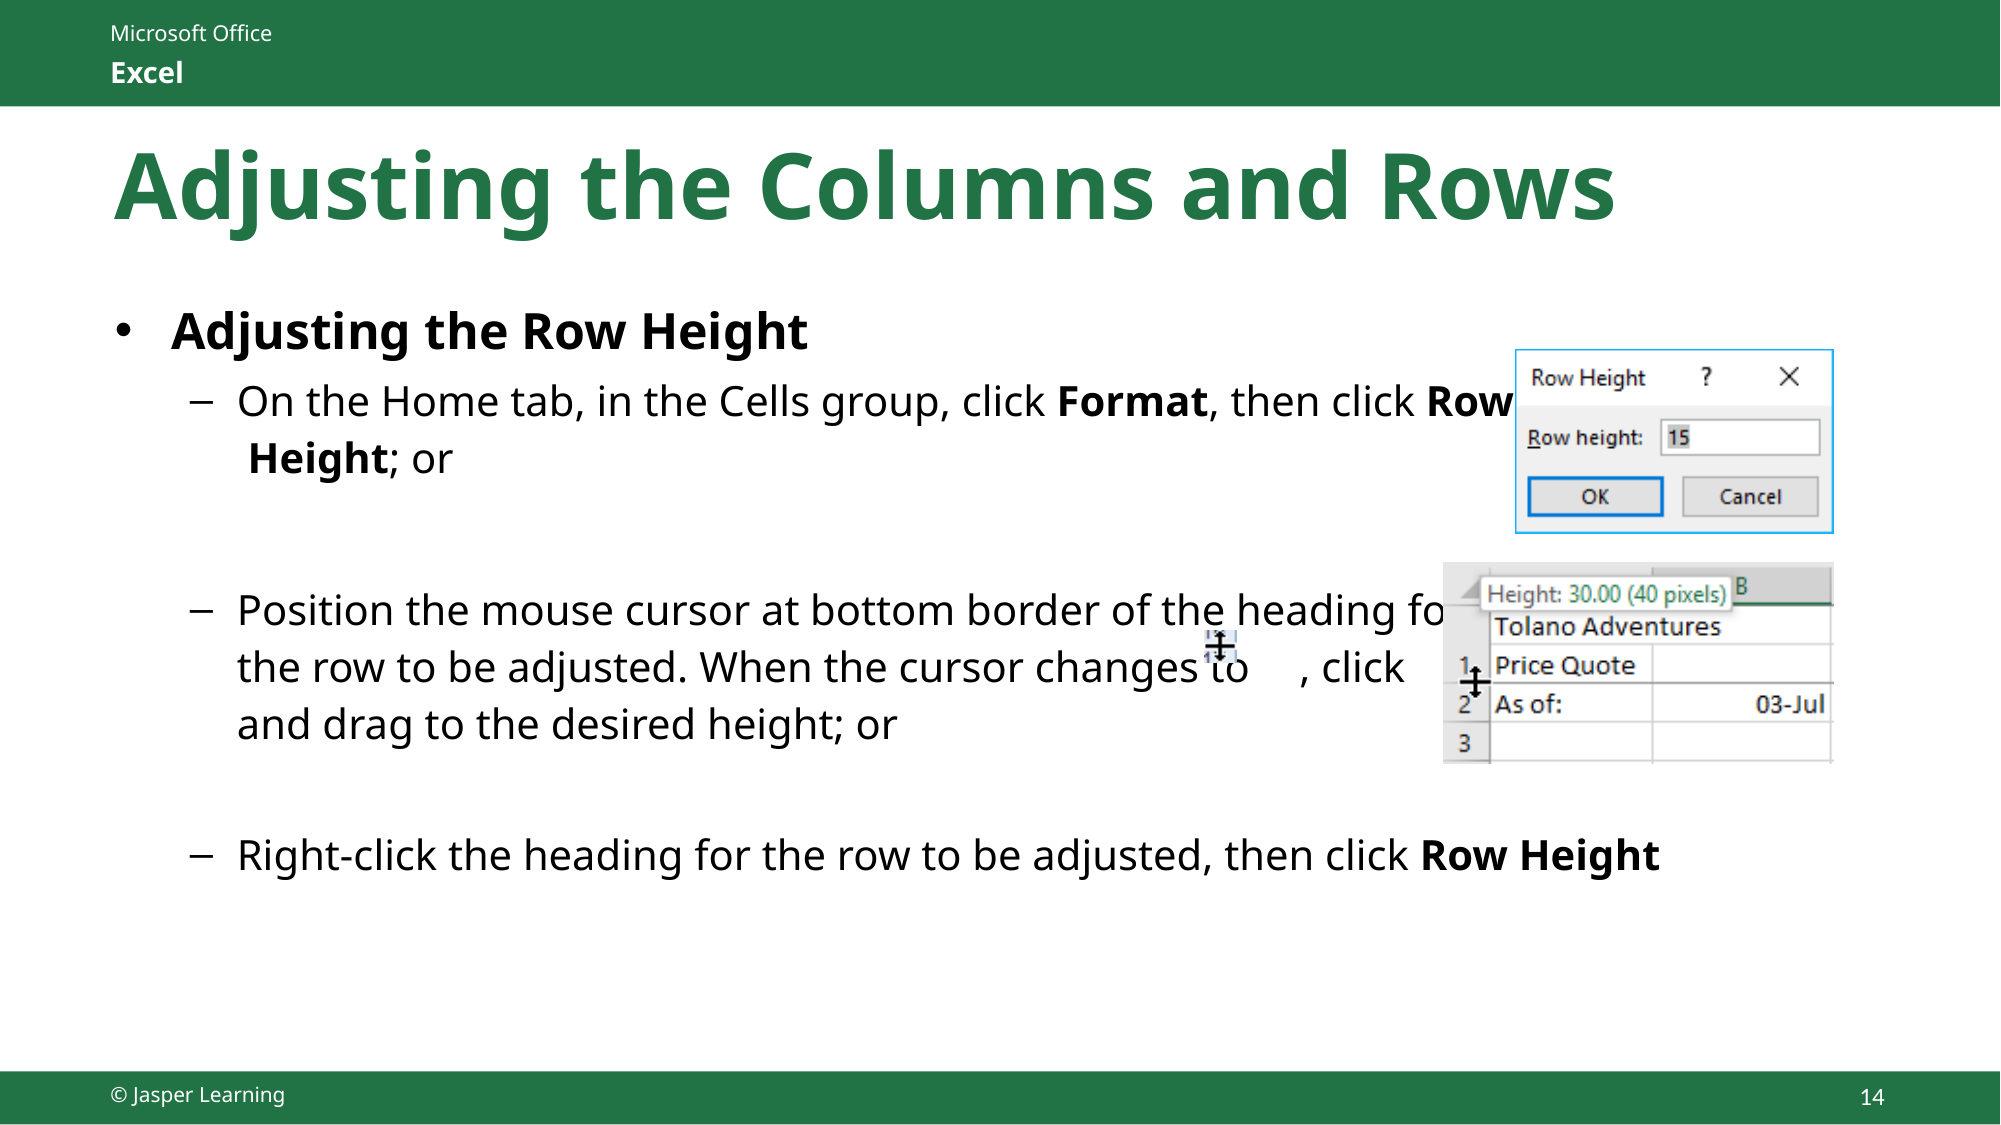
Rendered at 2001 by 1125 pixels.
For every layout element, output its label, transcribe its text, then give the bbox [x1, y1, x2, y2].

list Adjusting the Row Height On the Home tab, in the Cells group, click Format, then click Row Height; or Position the mouse cursor at bottom border of the heading for the row to be adjusted. When the cursor changes to , click and drag to the desired height; or Right-click the heading for the row to be adjusted, then click Row Height [99, 283, 1866, 1026]
title Adjusting the Columns and Rows [99, 118, 1866, 248]
footer © Jasper Learning [95, 1065, 729, 1125]
slide_number 14 [1433, 1065, 1900, 1125]
picture [1442, 562, 1834, 764]
picture [1204, 630, 1237, 664]
picture [1515, 349, 1834, 534]
